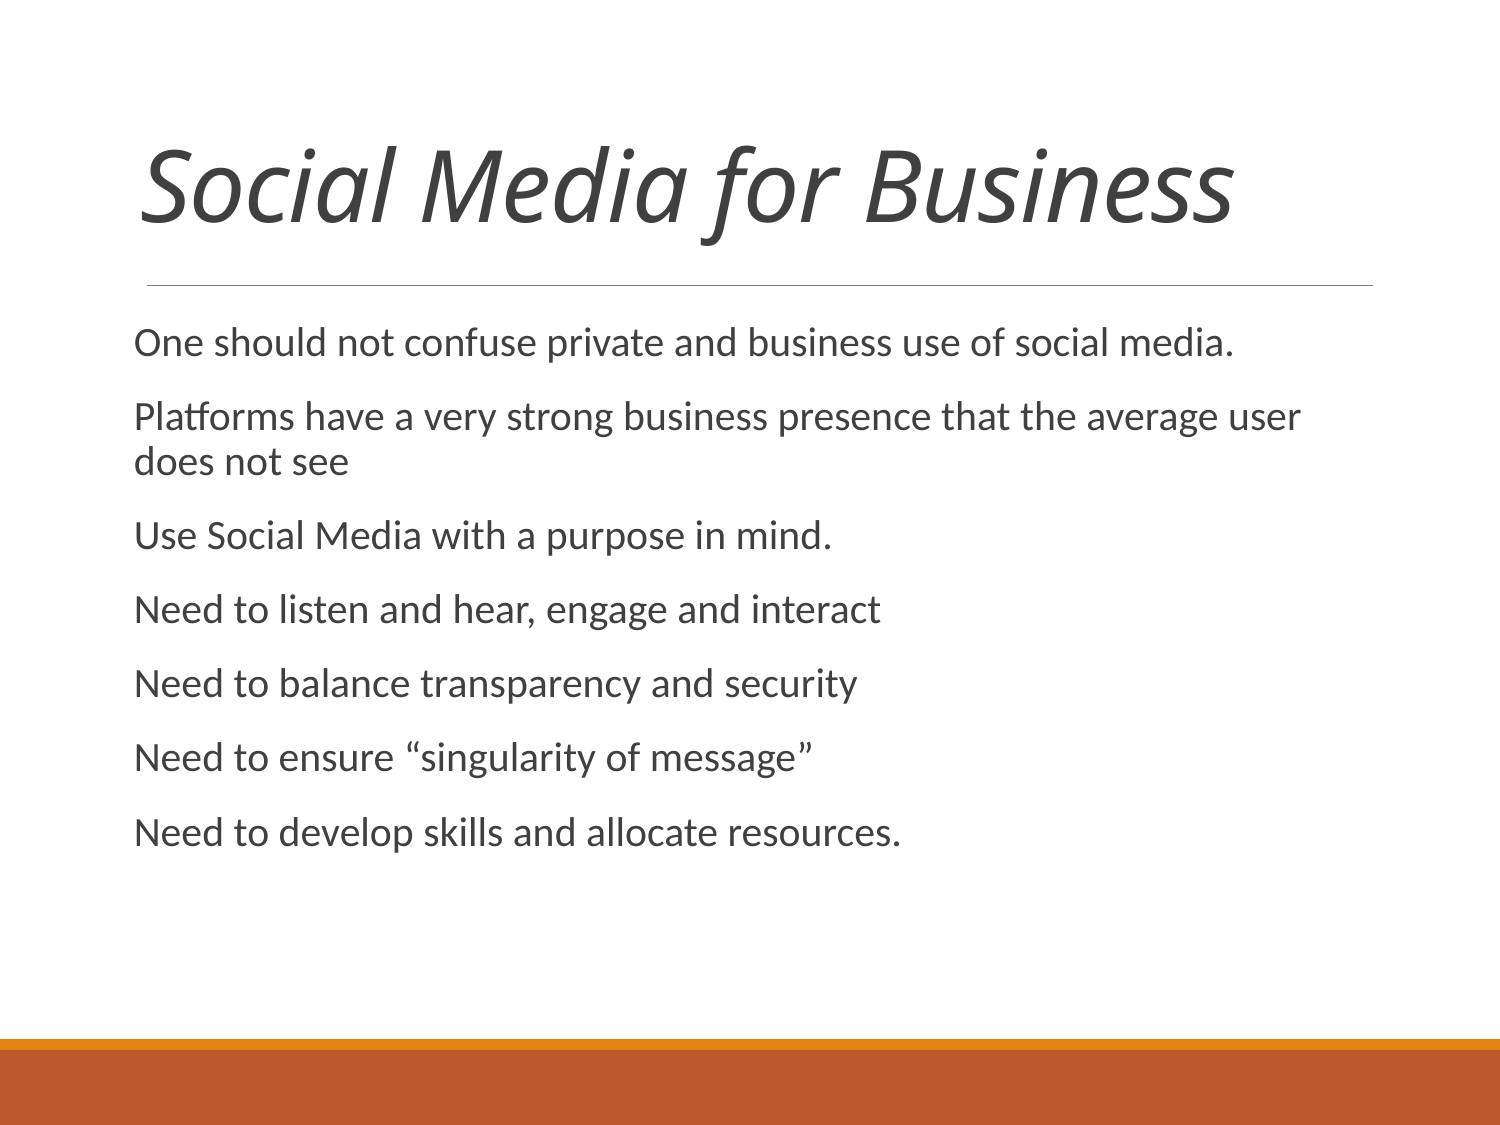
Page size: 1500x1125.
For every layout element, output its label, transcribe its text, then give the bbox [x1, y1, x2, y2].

title Social Media for Business [125, 75, 1350, 250]
list One should not confuse private and business use of social media. Platforms have a very strong business presence that the average user does not see Use Social Media with a purpose in mind. Need to listen and hear, engage and interact Need to balance transparency and security Need to ensure “singularity of message” Need to develop skills and allocate resources. [118, 312, 1357, 950]
